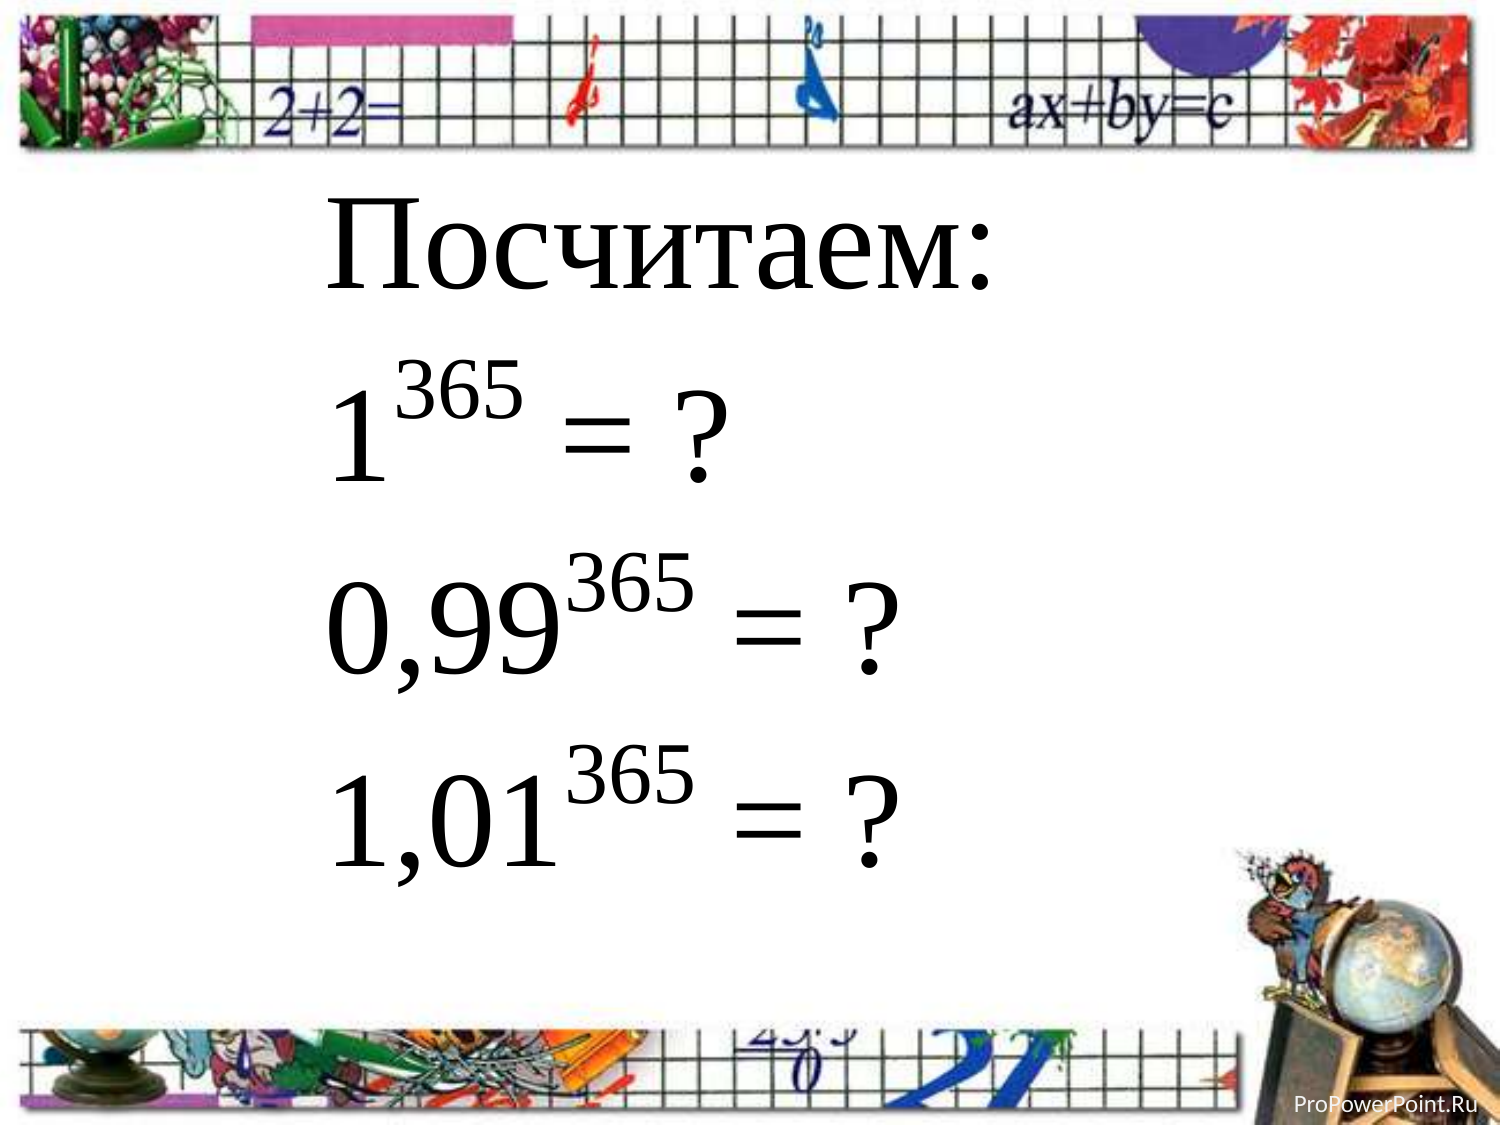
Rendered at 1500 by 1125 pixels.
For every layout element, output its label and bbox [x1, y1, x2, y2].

picture [0, 0, 1500, 1125]
list [324, 160, 1500, 932]
